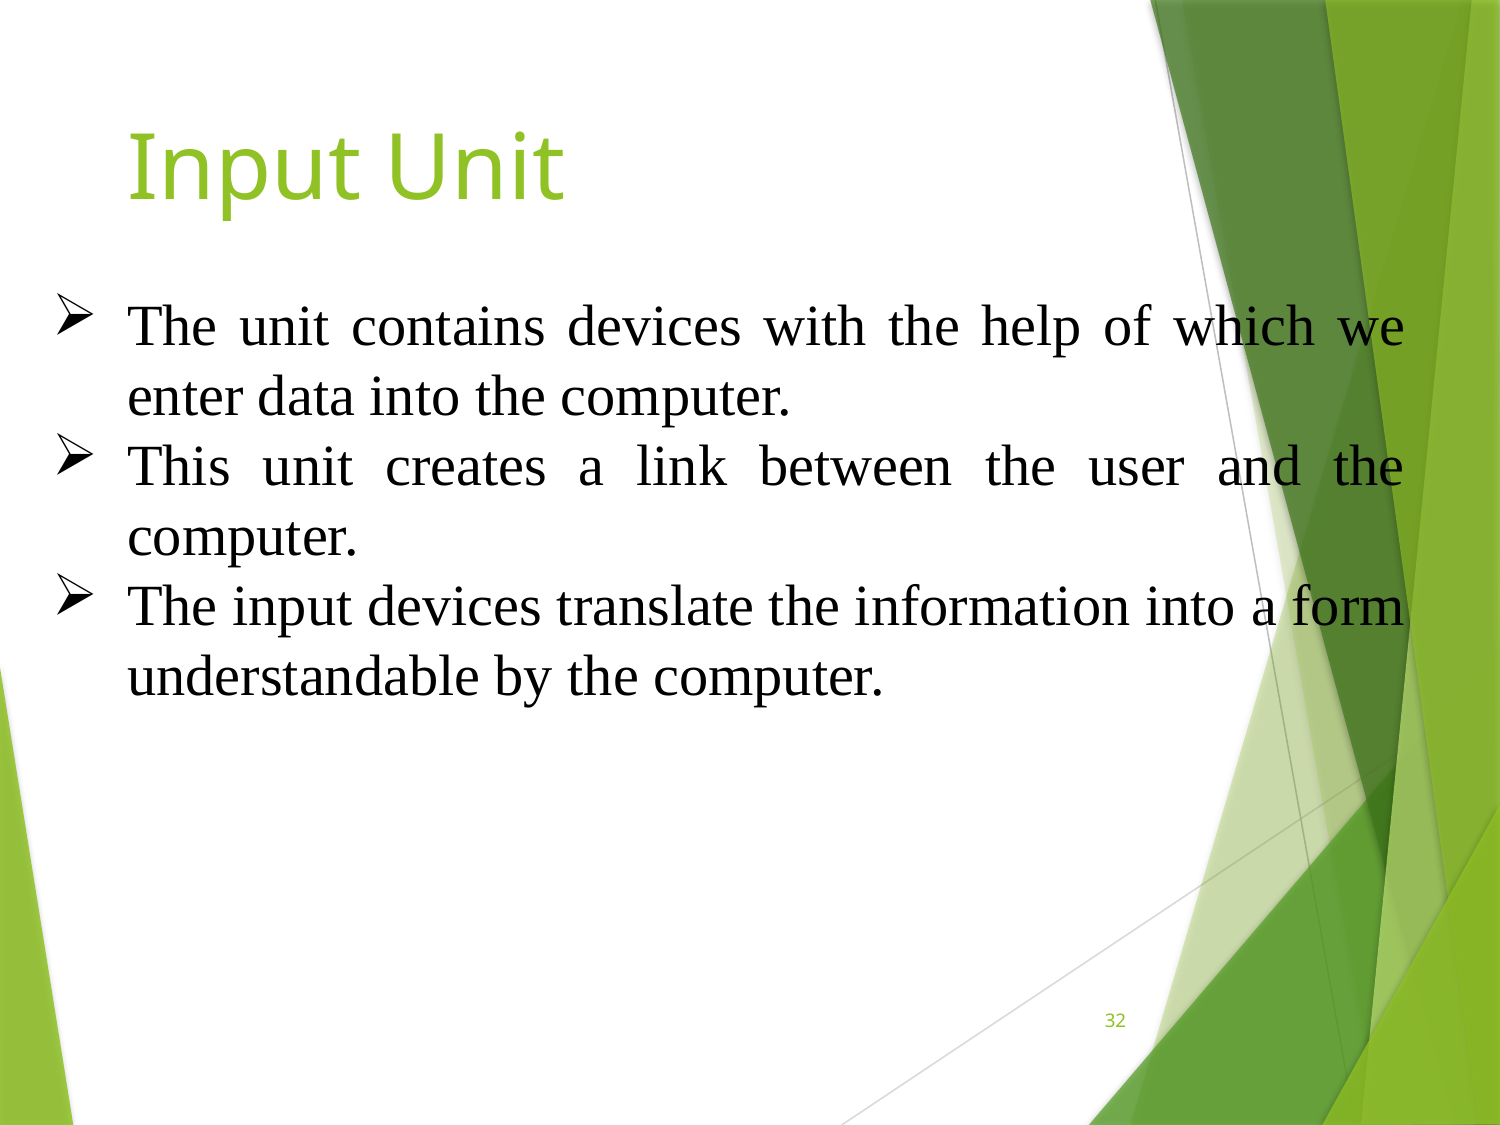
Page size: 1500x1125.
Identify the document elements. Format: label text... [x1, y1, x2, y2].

title Input Unit [112, 99, 1237, 279]
text_box The unit contains devices with the help of which we enter data into the computer. This unit creates a link between the user and the computer. The input devices translate the information into a form understandable by the computer. [37, 279, 1421, 715]
slide_number 32 [1057, 991, 1142, 1051]
